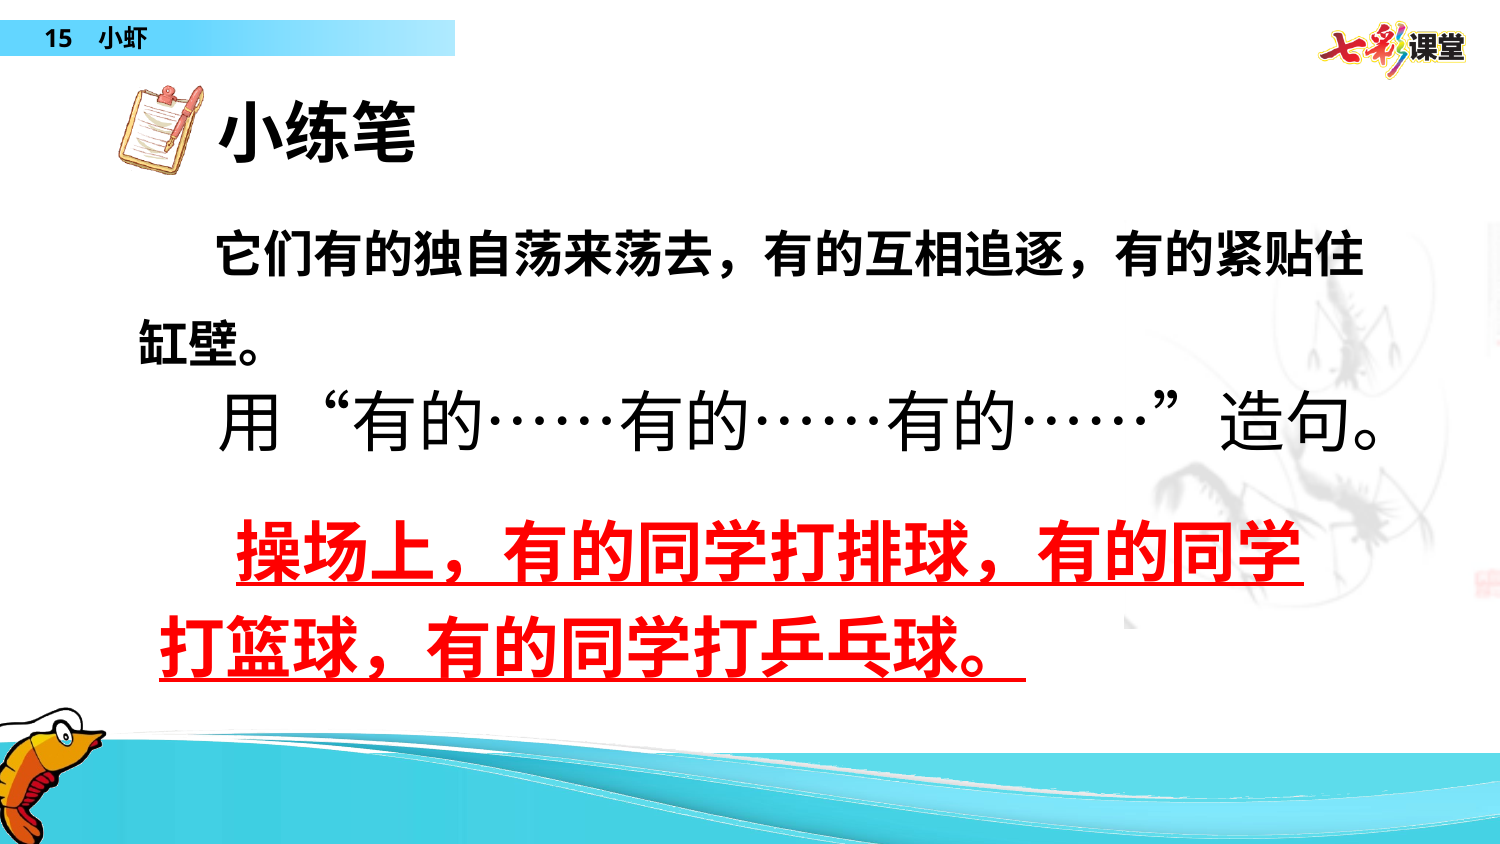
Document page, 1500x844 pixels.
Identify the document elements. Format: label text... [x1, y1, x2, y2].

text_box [111, 85, 457, 178]
text_box 操场上，有的同学打排球，有的同学打篮球，有的同学打乒乓球。 [147, 488, 1376, 788]
picture [1316, 20, 1468, 80]
text_box 用“有的……有的……有的……”造句。 [206, 381, 1400, 466]
text_box 它们有的独自荡来荡去，有的互相追逐，有的紧贴住缸壁。 [123, 185, 1400, 381]
picture [1124, 220, 1500, 629]
picture [0, 697, 1500, 844]
